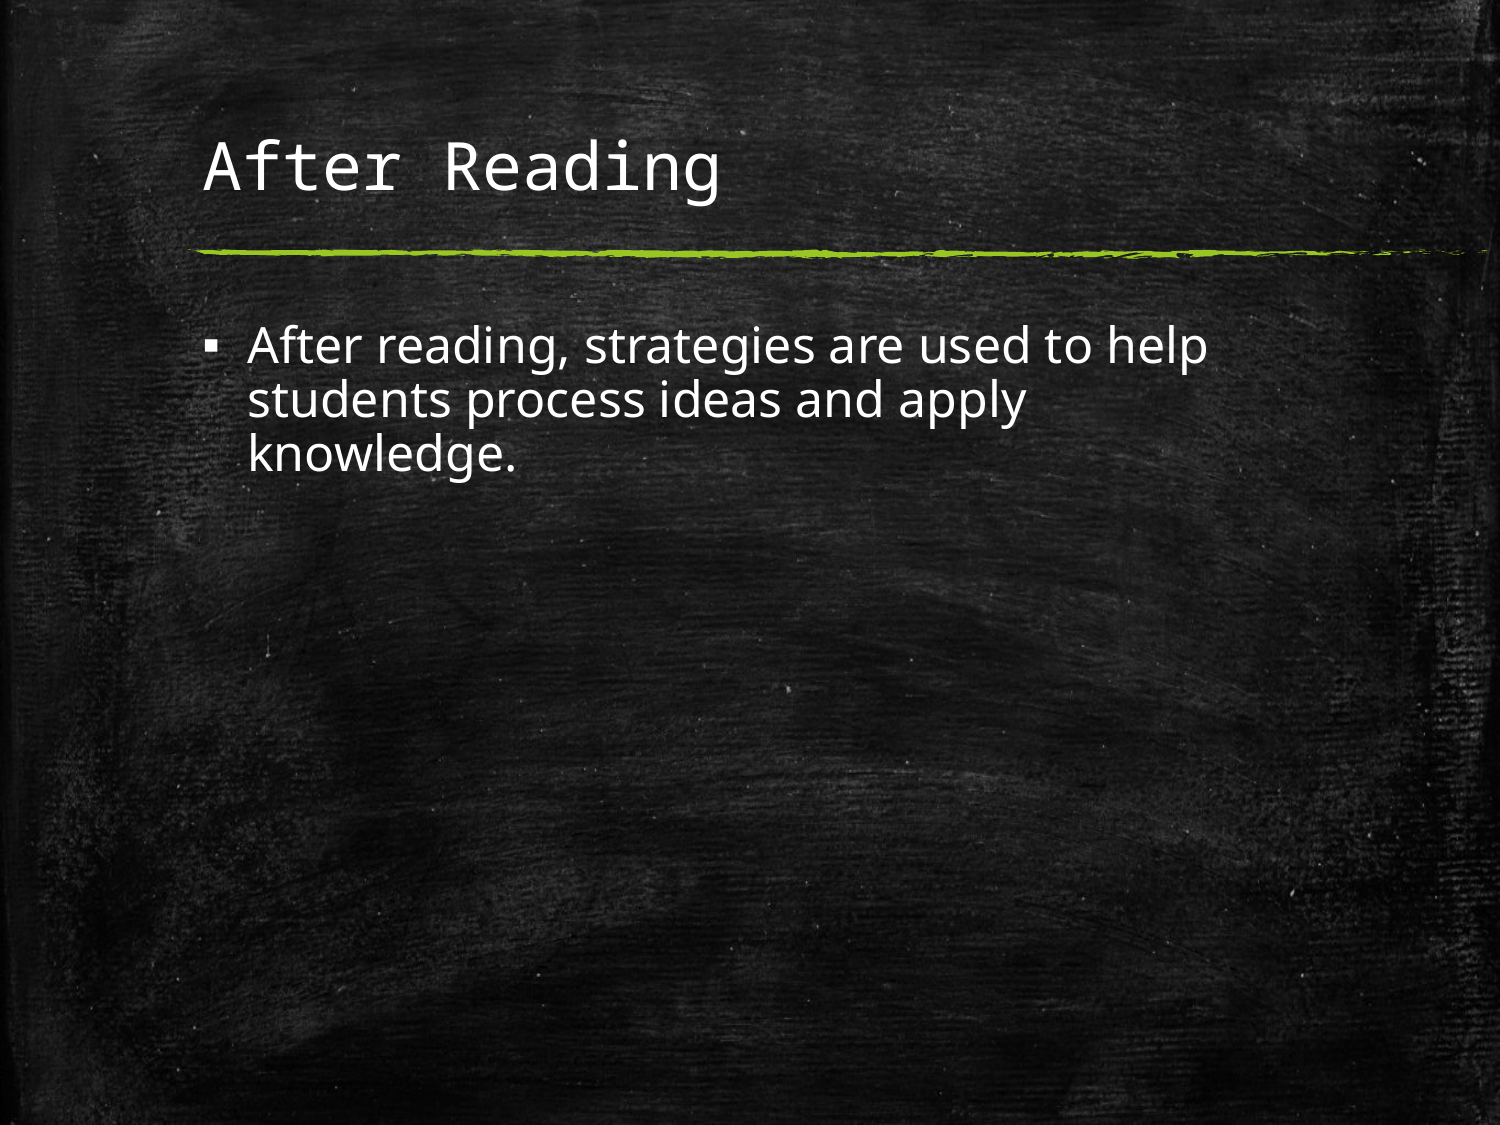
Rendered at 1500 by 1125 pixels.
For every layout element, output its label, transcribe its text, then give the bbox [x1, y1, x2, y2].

list After reading, strategies are used to help students process ideas and apply knowledge. [187, 312, 1313, 1013]
title After Reading [187, 45, 1313, 213]
